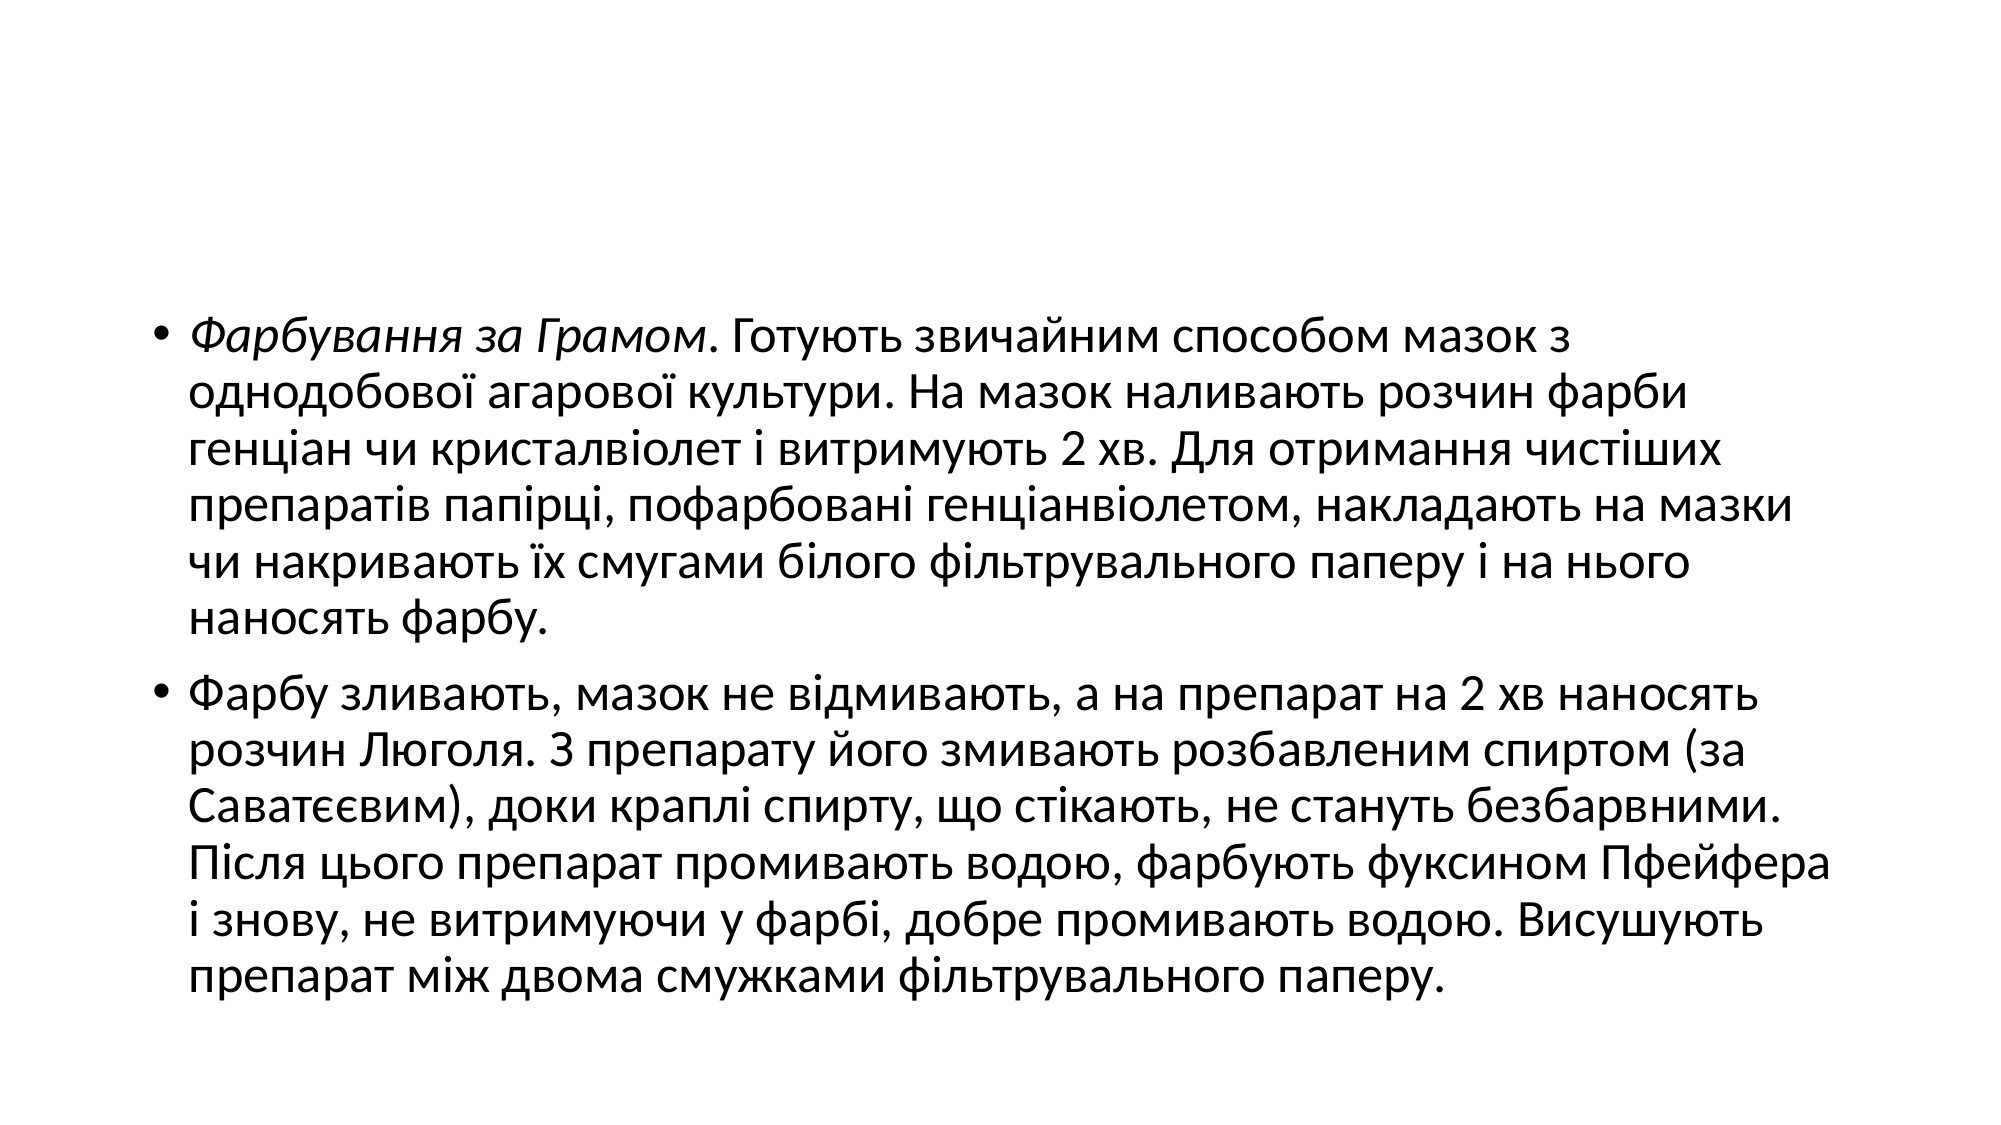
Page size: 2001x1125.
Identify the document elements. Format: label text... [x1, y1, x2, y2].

list Фарбування за Грамом. Готують звичайним способом мазок з однодобової агарової культури. На мазок наливають розчин фарби генціан чи кристалвіолет і витримують 2 хв. Для отримання чистіших препаратів папірці, пофарбовані генціанвіолетом, накладають на мазки чи накривають їх смугами білого фільтрувального паперу і на нього наносять фарбу. Фарбу зливають, мазок не відмивають, а на препарат на 2 хв наносять розчин Люголя. З препарату його змивають розбавленим спиртом (за Саватєєвим), доки краплі спирту, що стікають, не стануть безбарвними. Після цього препарат промивають водою, фарбують фуксином Пфейфера і знову, не витримуючи у фарбі, добре промивають водою. Висушують препарат між двома смужками фільтрувального паперу. [137, 299, 1863, 1014]
